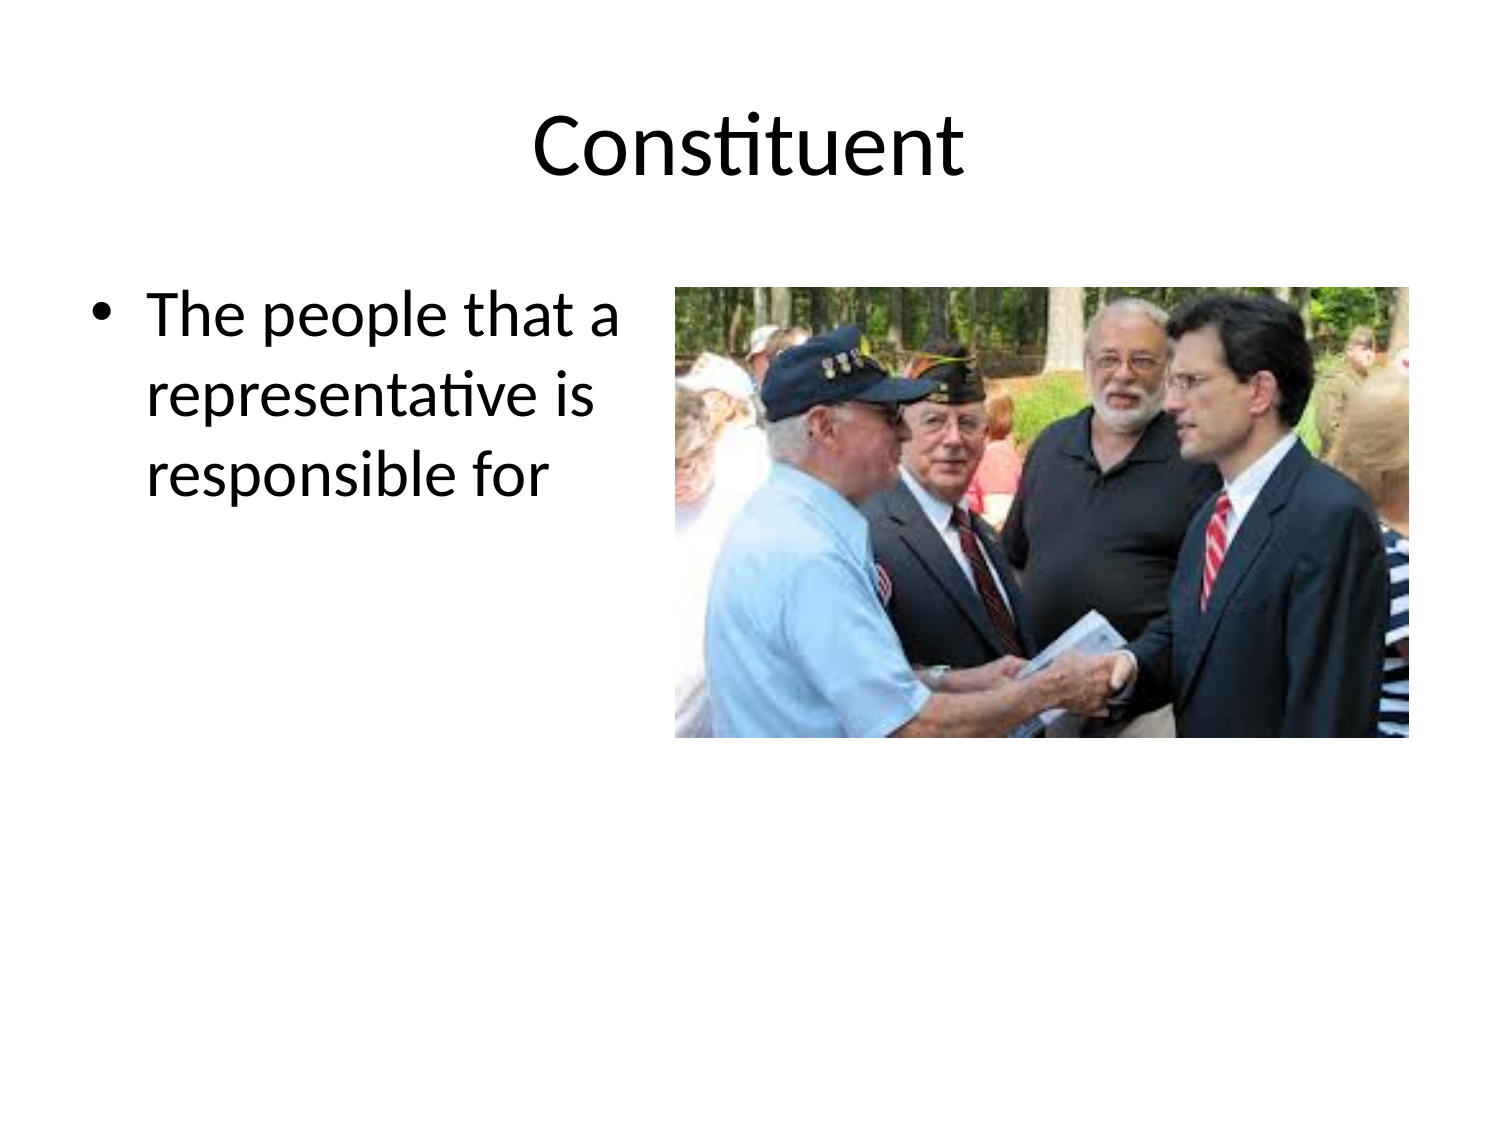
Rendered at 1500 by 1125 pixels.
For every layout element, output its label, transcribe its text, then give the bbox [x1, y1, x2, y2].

title Constituent [75, 45, 1425, 233]
picture [674, 287, 1409, 738]
list The people that a representative is responsible for [75, 262, 650, 1005]
